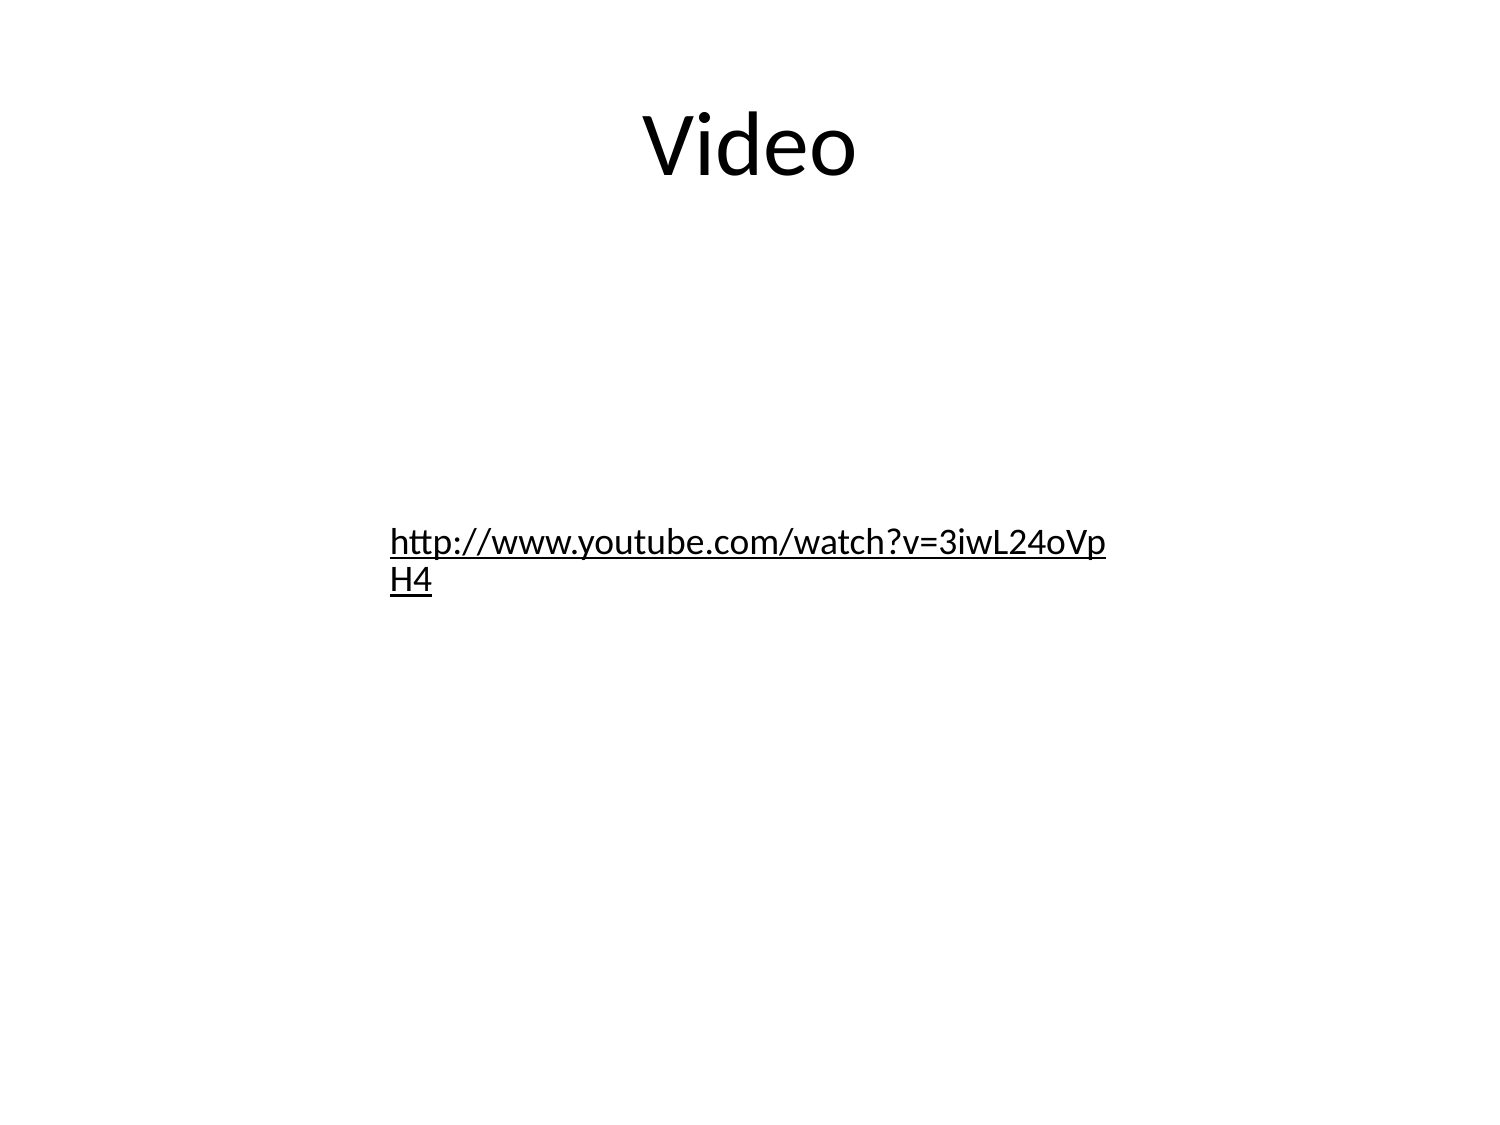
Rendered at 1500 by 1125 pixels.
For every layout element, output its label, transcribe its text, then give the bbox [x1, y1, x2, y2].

title Video [75, 45, 1425, 233]
text_box http://www.youtube.com/watch?v=3iwL24oVpH4 [374, 509, 1125, 615]
